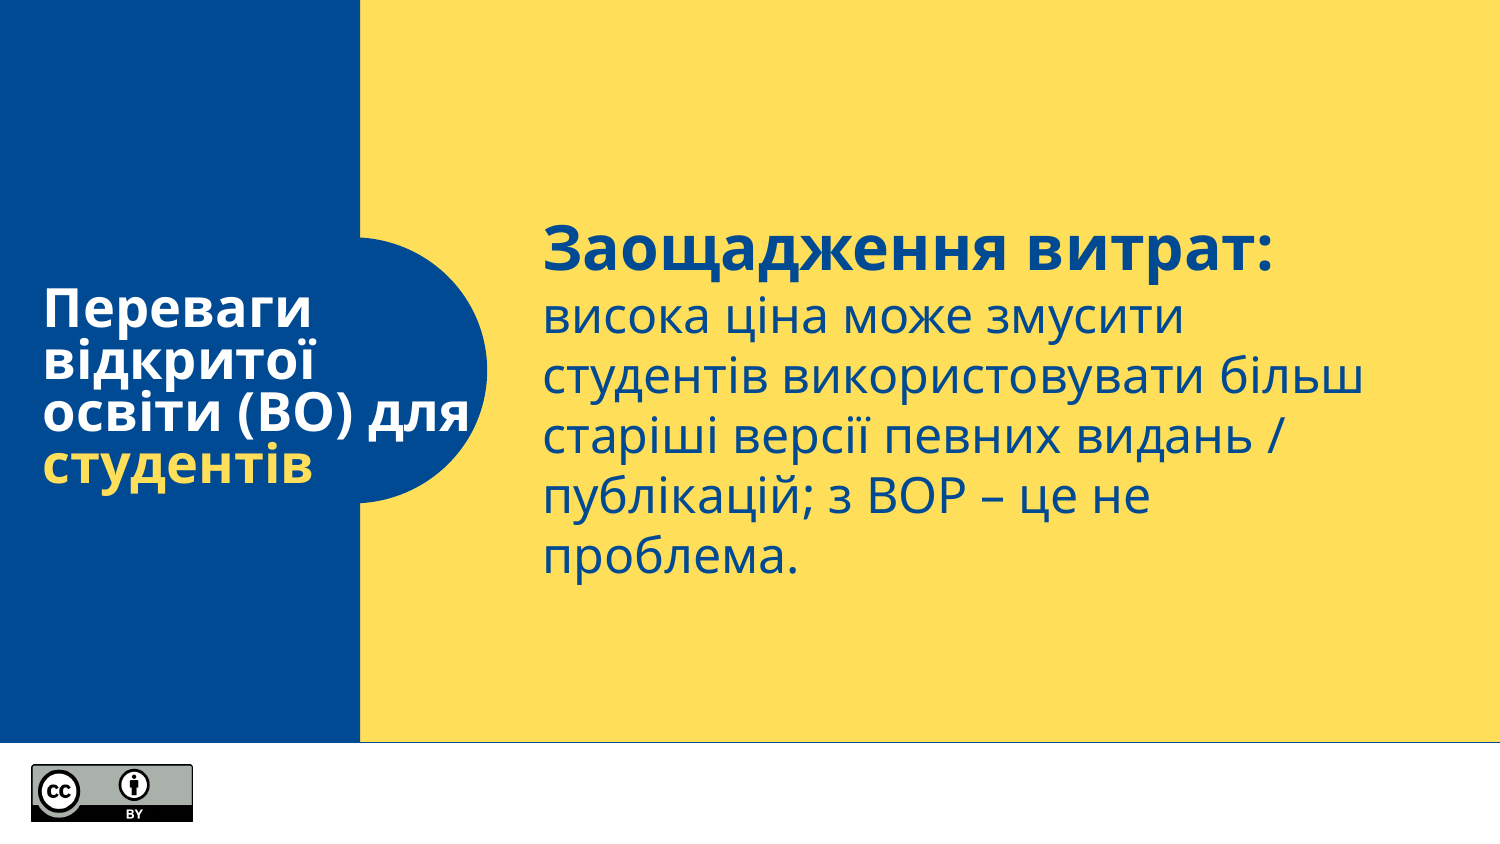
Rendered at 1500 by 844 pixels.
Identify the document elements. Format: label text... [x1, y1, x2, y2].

text_box [0, 0, 361, 742]
text_box Переваги відкритої освіти (BO) для студентів [27, 271, 505, 509]
text_box [263, 237, 443, 271]
text_box [0, 750, 1500, 844]
picture [31, 764, 193, 822]
text_box Заощадження витрат: висока ціна може змусити студентів використовувати більш старіші версії певних видань / публікацій; з BOP – це не проблема. [527, 193, 1414, 722]
